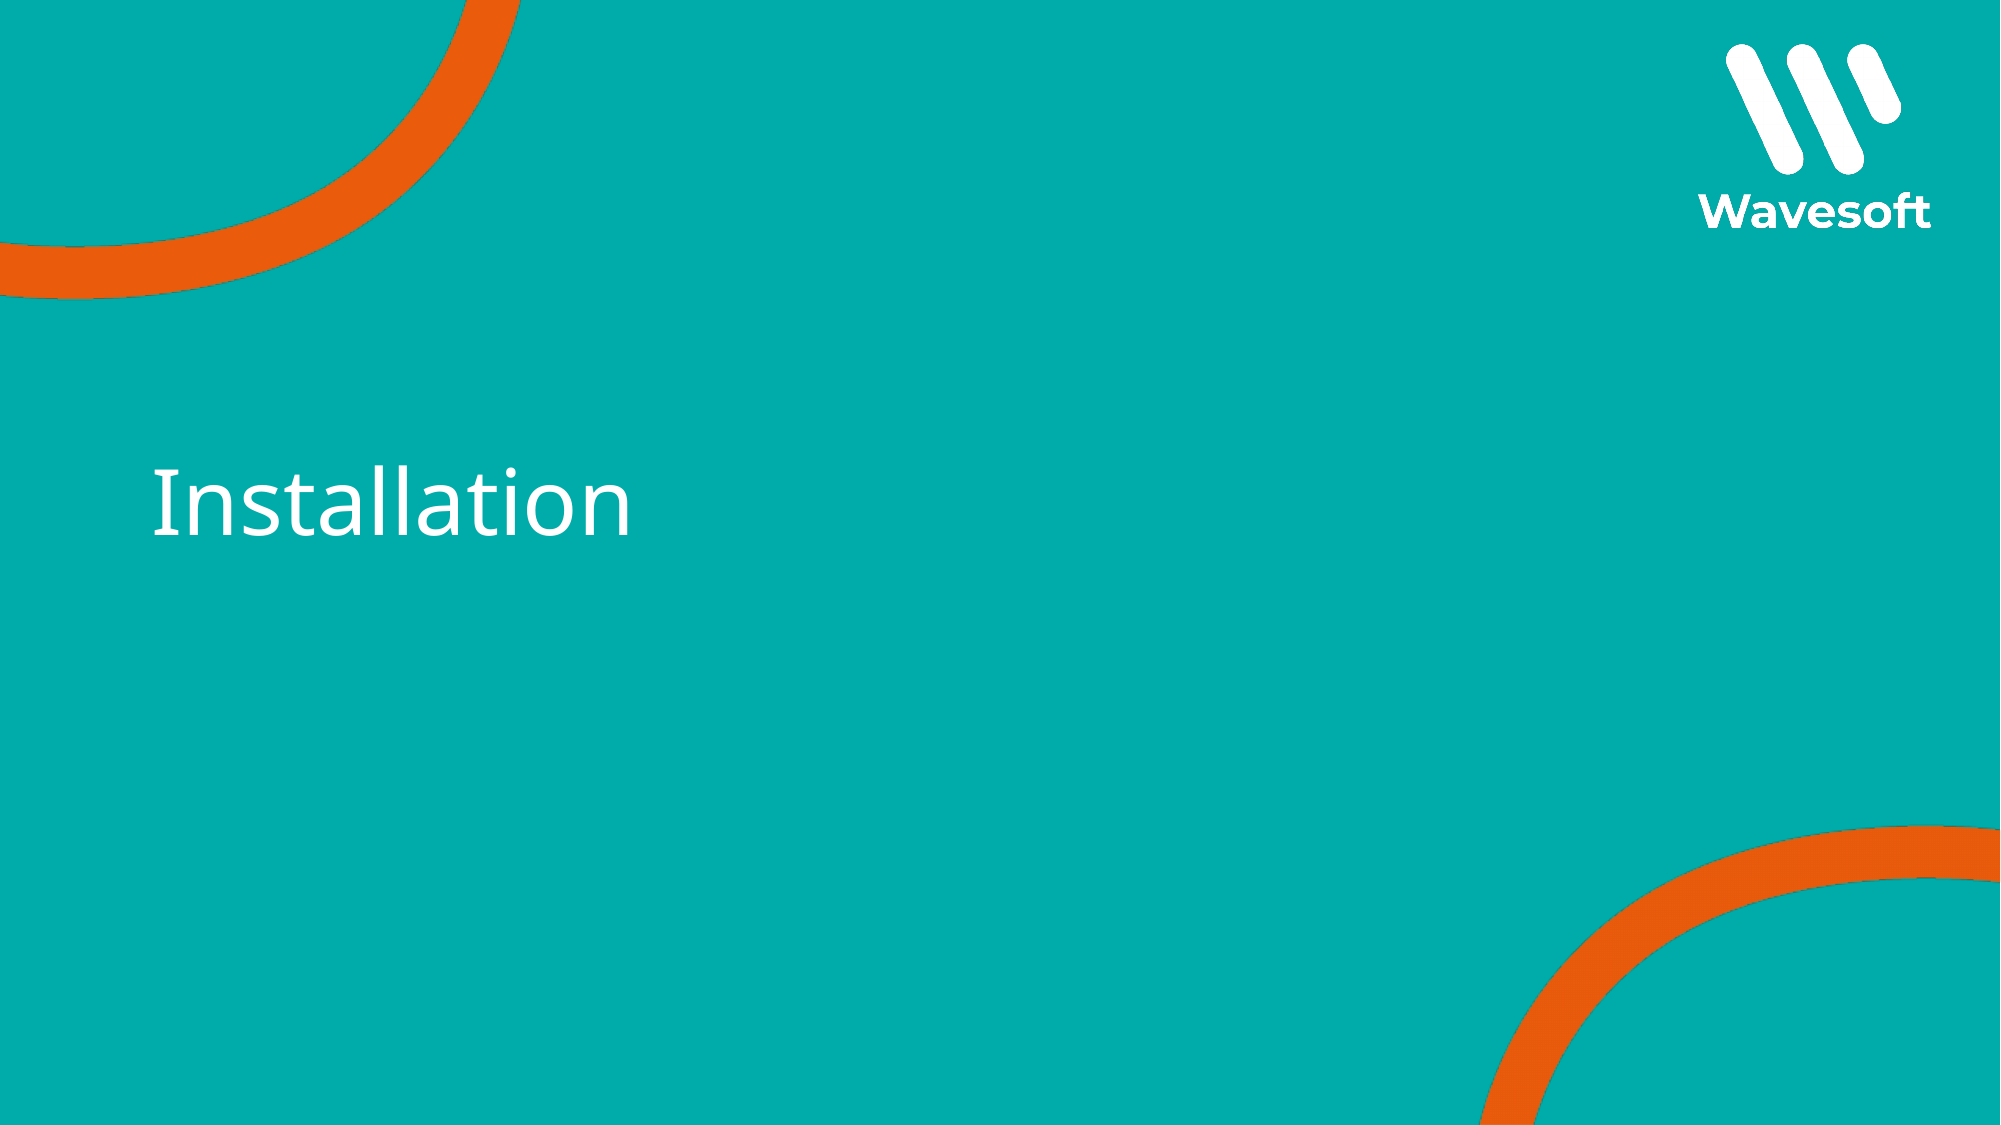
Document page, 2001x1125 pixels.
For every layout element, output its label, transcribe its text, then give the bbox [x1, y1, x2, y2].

picture [1469, 816, 2000, 1125]
picture [1643, 0, 1984, 281]
picture [0, 0, 532, 310]
title Installation [136, 415, 1862, 563]
